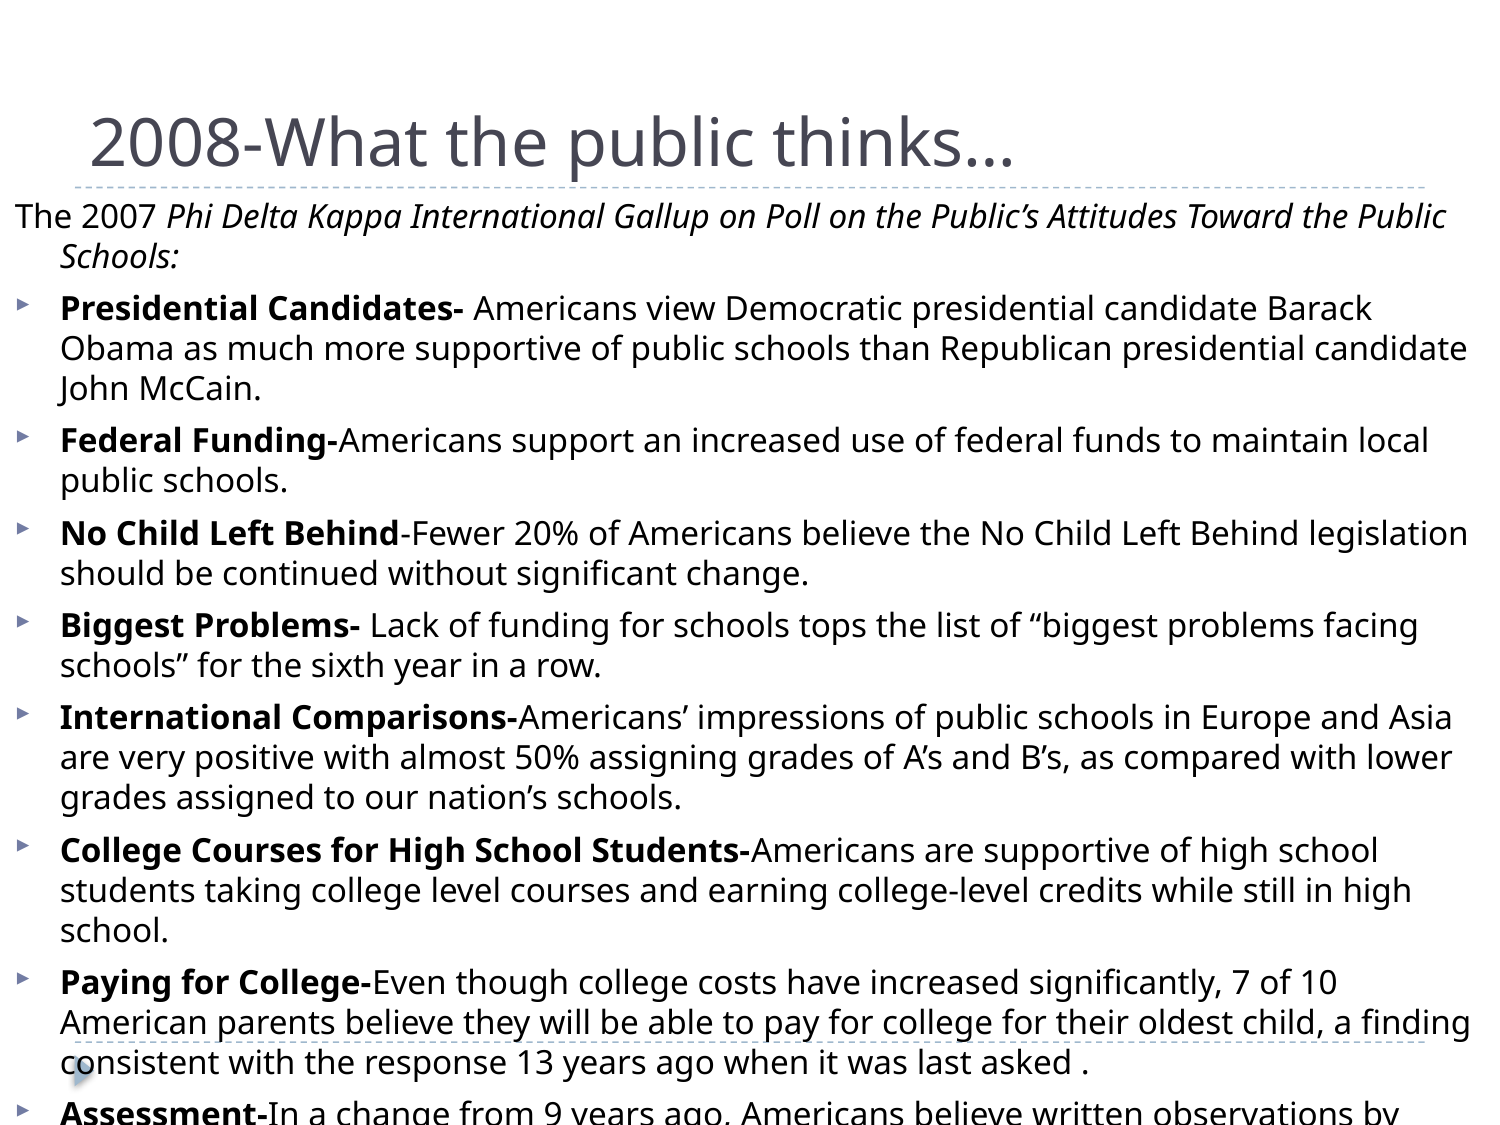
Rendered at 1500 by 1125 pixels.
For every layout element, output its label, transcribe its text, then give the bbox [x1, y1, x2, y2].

title 2008-What the public thinks… [75, 0, 1425, 187]
list The 2007 Phi Delta Kappa International Gallup on Poll on the Public’s Attitudes Toward the Public Schools: Presidential Candidates- Americans view Democratic presidential candidate Barack Obama as much more supportive of public schools than Republican presidential candidate John McCain. Federal Funding-Americans support an increased use of federal funds to maintain local public schools. No Child Left Behind-Fewer 20% of Americans believe the No Child Left Behind legislation should be continued without significant change. Biggest Problems- Lack of funding for schools tops the list of “biggest problems facing schools” for the sixth year in a row. International Comparisons-Americans’ impressions of public schools in Europe and Asia are very positive with almost 50% assigning grades of A’s and B’s, as compared with lower grades assigned to our nation’s schools. College Courses for High School Students-Americans are supportive of high school students taking college level courses and earning college-level credits while still in high school. Paying for College-Even though college costs have increased significantly, 7 of 10 American parents believe they will be able to pay for college for their oldest child, a finding consistent with the response 13 years ago when it was last asked . Assessment-In a change from 9 years ago, Americans believe written observations by teachers, as opposed to scores on standardized tests, are a superior way to document student academic progress. Teacher Pay- Almost 75% of Americans believe teachers should be paid higher salaries as an incentive to teach in schools identified as ‘in need of improvement.’ [0, 187, 1500, 938]
